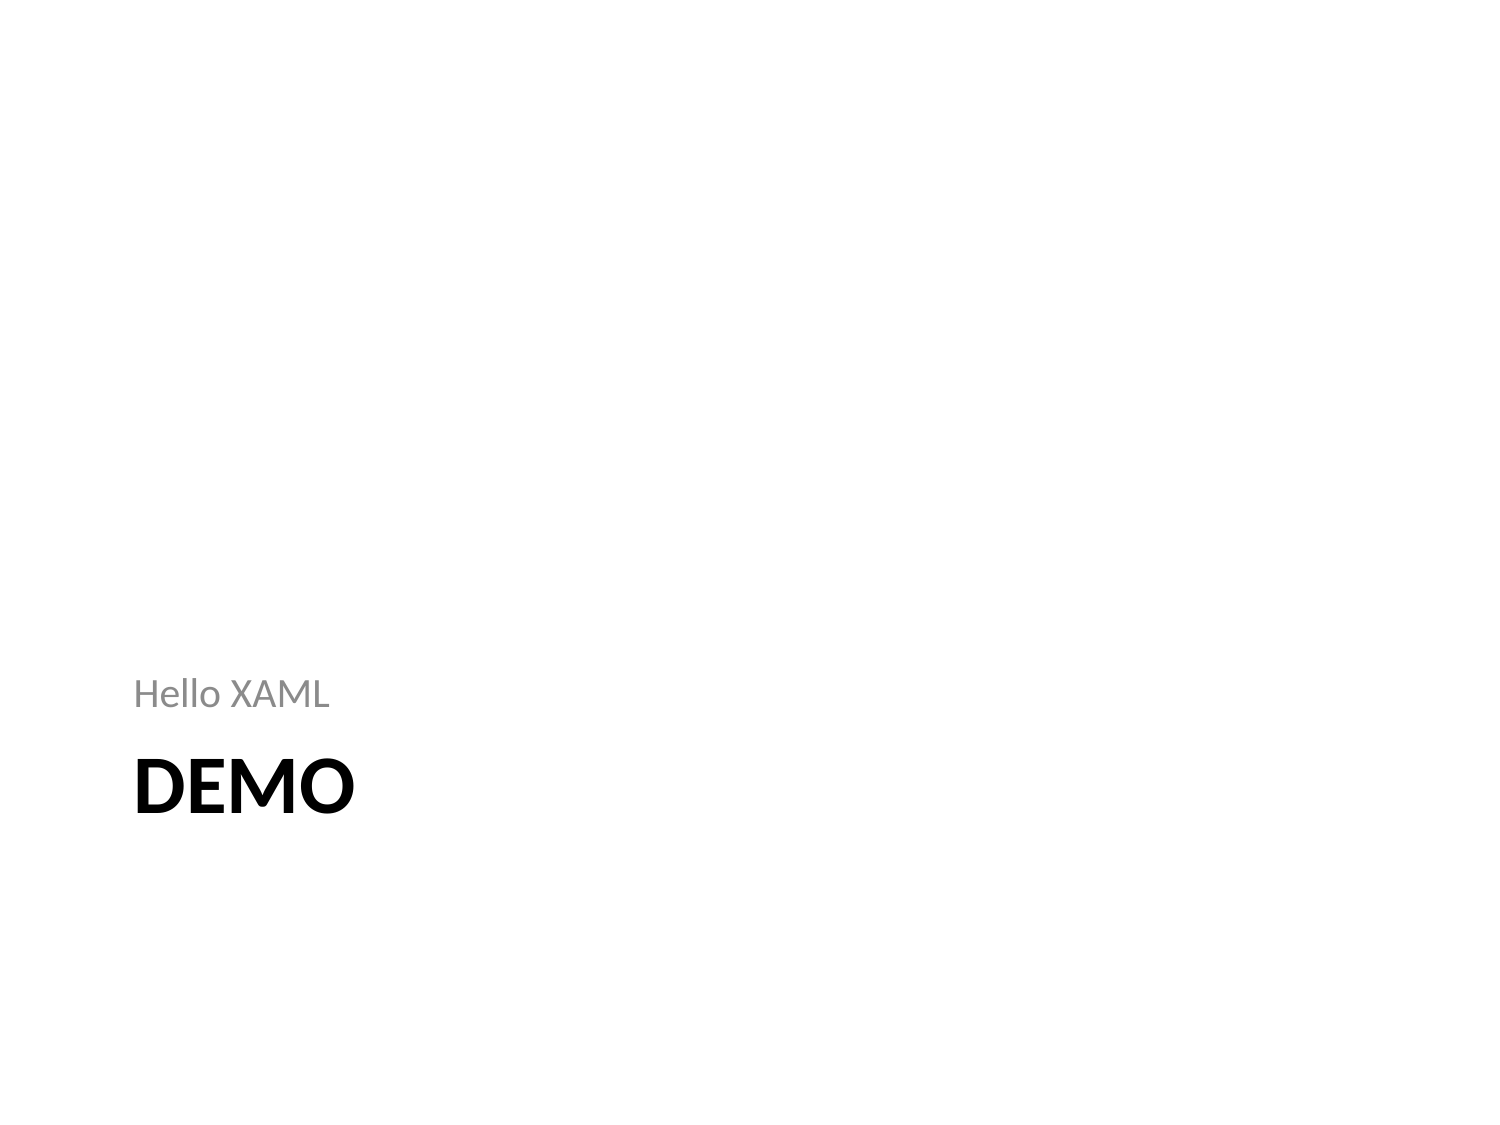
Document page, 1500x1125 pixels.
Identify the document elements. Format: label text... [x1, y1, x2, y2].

list Hello XAML [118, 476, 1394, 723]
title DEMO [118, 723, 1394, 947]
